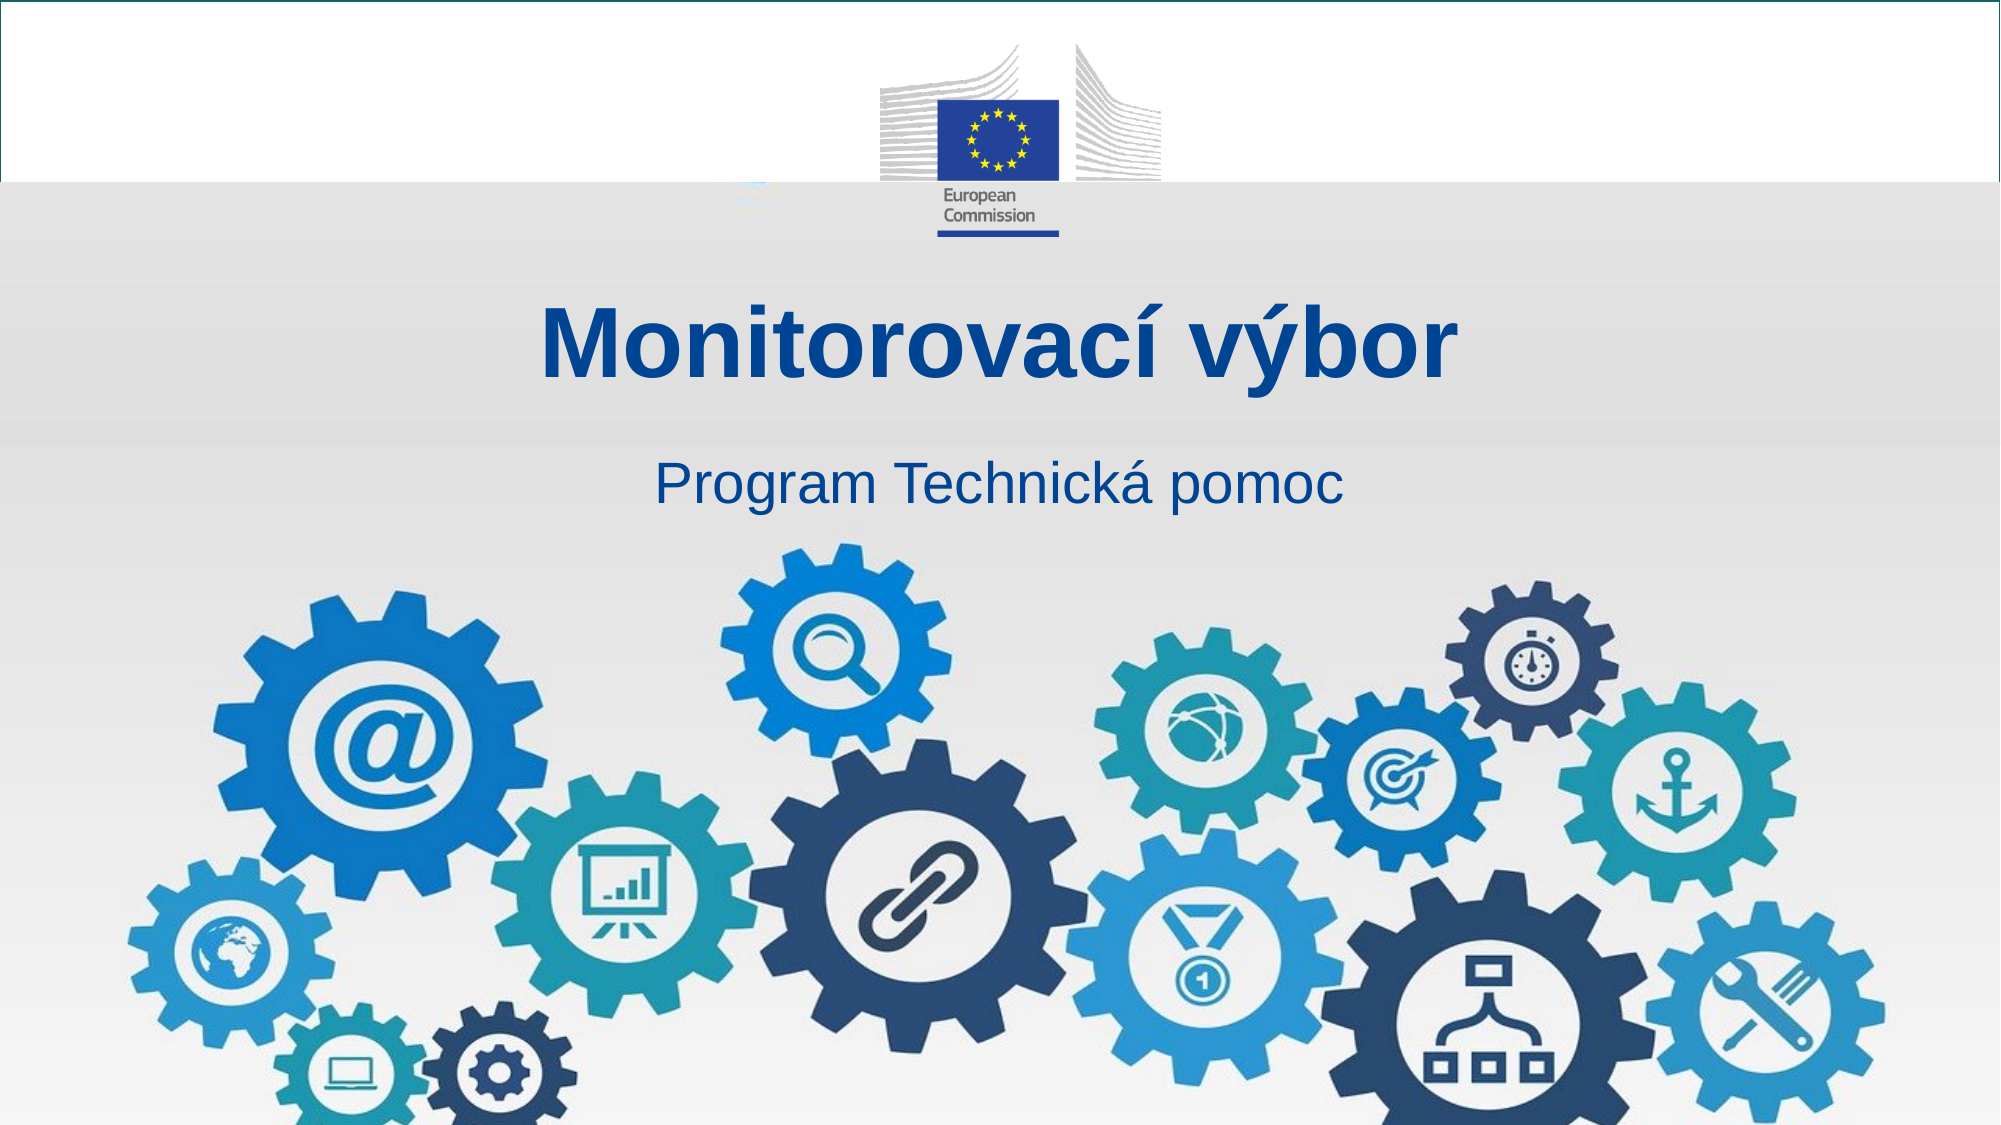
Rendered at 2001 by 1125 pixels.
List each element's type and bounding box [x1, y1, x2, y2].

text_box [0, 0, 2000, 181]
picture [0, 43, 2000, 1125]
